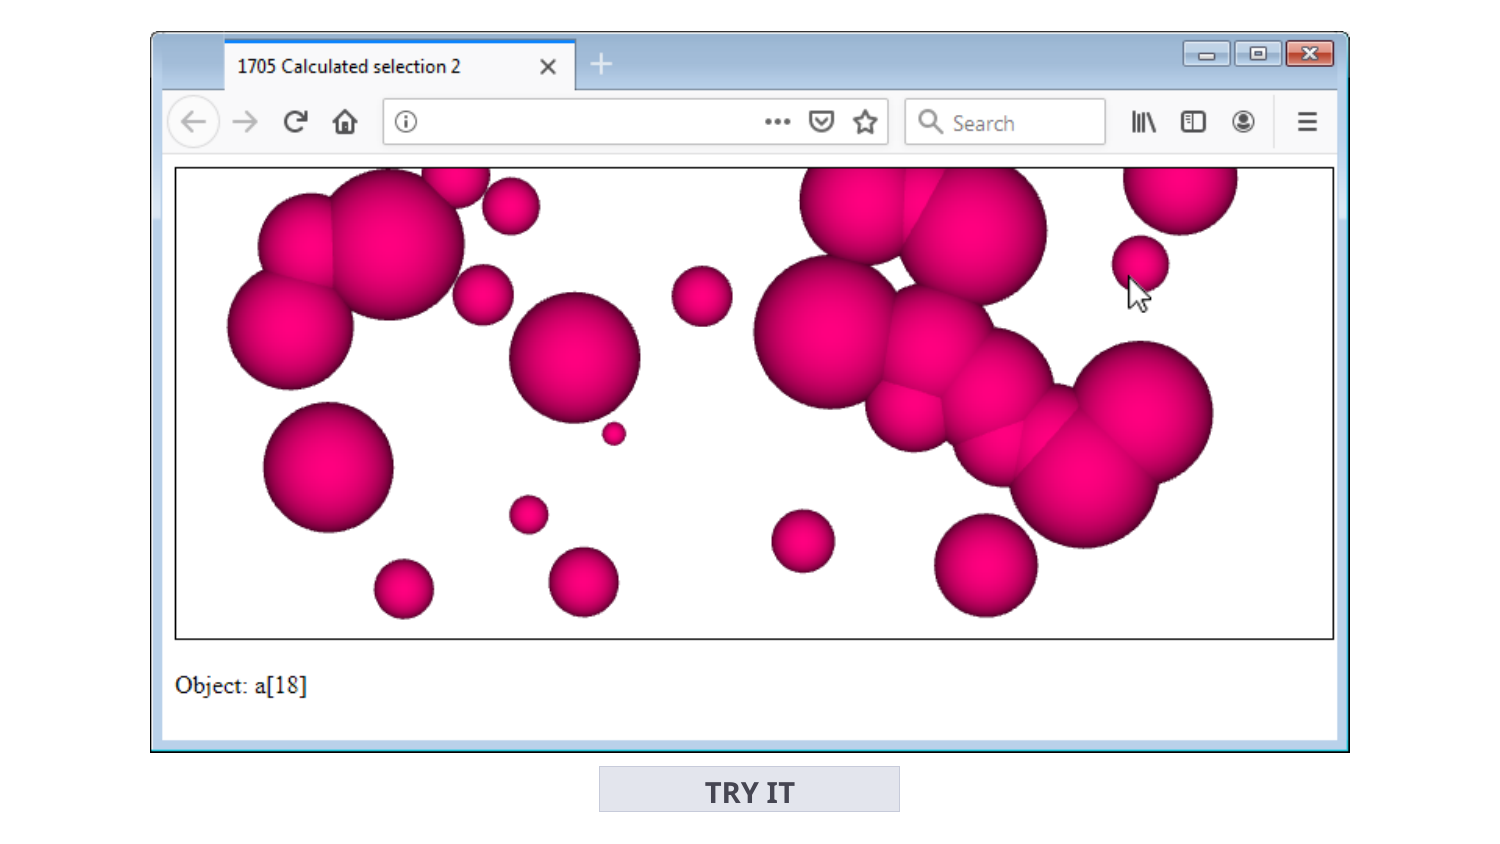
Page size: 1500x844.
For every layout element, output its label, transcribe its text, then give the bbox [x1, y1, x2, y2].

picture [149, 31, 1351, 753]
text_box TRY IT [599, 766, 900, 812]
